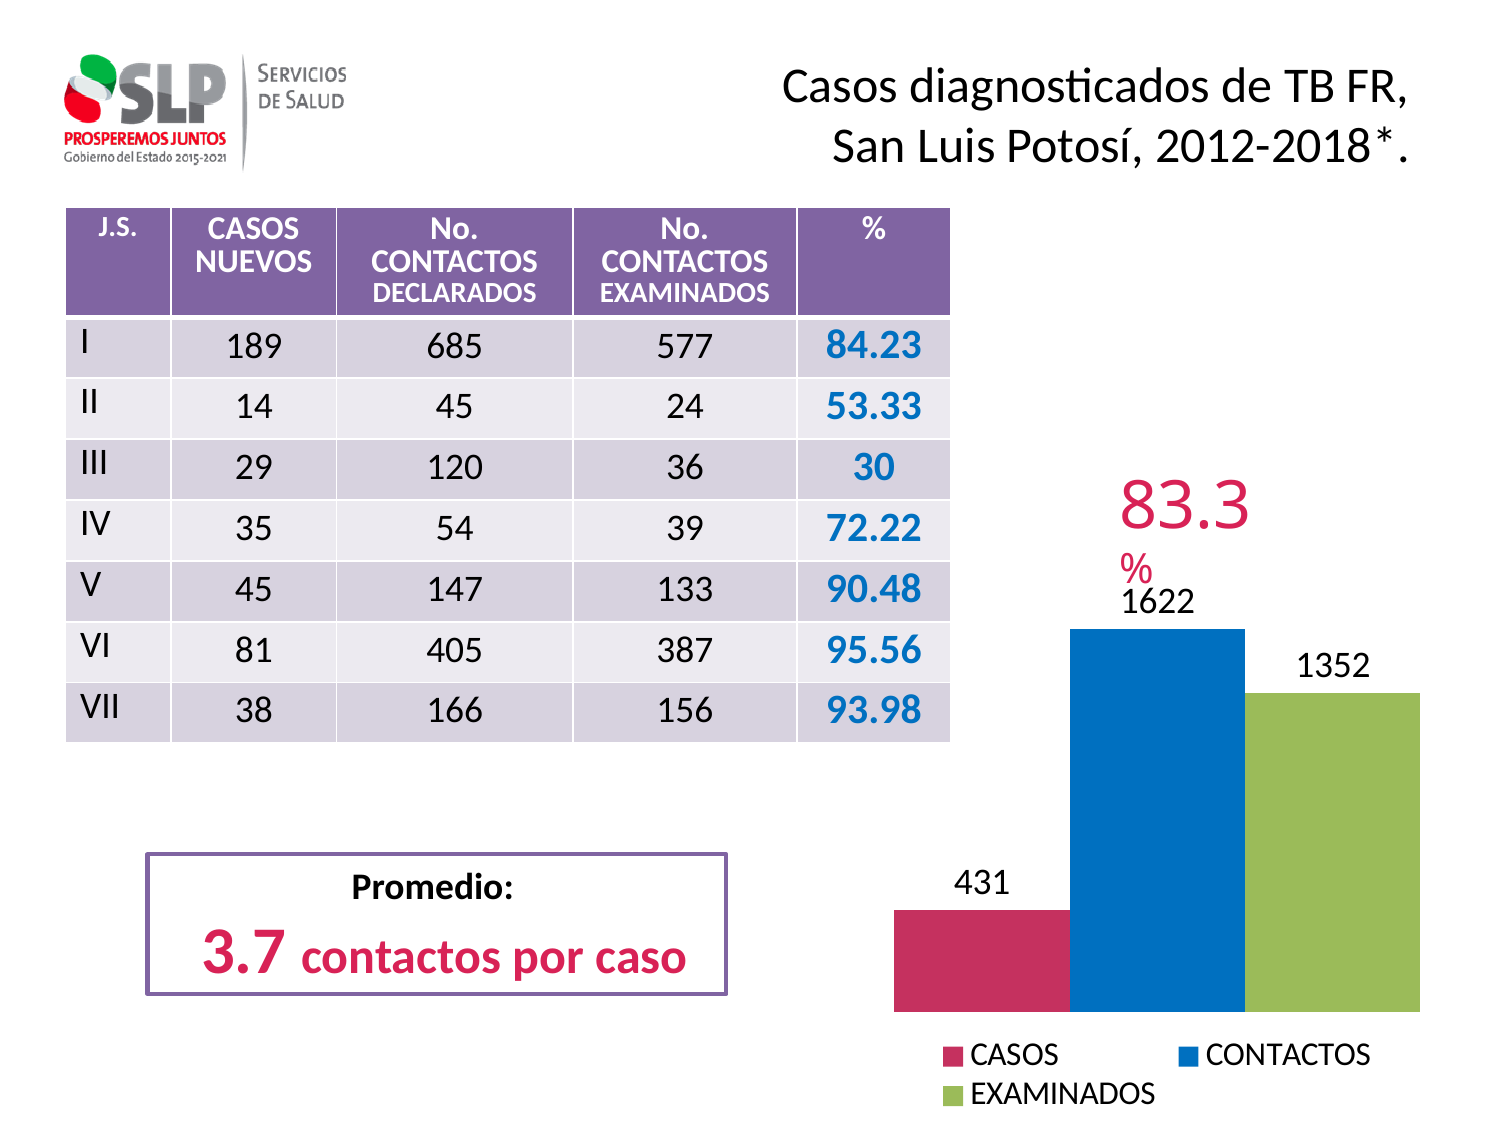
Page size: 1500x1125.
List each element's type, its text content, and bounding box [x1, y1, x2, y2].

table_cell 90.48 [798, 562, 950, 621]
table_cell 54 [337, 501, 572, 560]
table_cell 387 [574, 623, 796, 682]
table_cell 133 [574, 562, 796, 621]
table_cell 36 [574, 440, 796, 499]
table_cell 189 [172, 320, 336, 377]
text_box 83.3% [1104, 454, 1294, 574]
table_header CASOS NUEVOS [172, 208, 336, 315]
table_cell 120 [337, 440, 572, 499]
table_cell 147 [337, 562, 572, 621]
table_cell 29 [172, 440, 336, 499]
table_cell 95.56 [798, 623, 809, 682]
table_header No. CONTACTOS DECLARADOS [337, 208, 572, 315]
table_header % [798, 208, 950, 315]
text_box Casos diagnosticados de TB FR, San Luis Potosí, 2012-2018*. [74, 19, 1425, 207]
table_cell 84.23 [798, 320, 950, 377]
table_cell VI [66, 623, 170, 682]
table_cell 53.33 [798, 379, 950, 438]
table_cell I [66, 320, 170, 377]
table_cell IV [66, 501, 170, 560]
table_cell 685 [337, 320, 572, 377]
table_cell 156 [574, 683, 796, 742]
table_cell 39 [574, 501, 796, 560]
table_header J.S. [66, 208, 170, 315]
table_cell 166 [337, 683, 572, 742]
table_cell V [66, 562, 170, 621]
table_cell 30 [798, 440, 950, 499]
picture [64, 54, 346, 173]
table_cell 72.22 [798, 501, 950, 560]
text_box Promedio: 3.7 contactos por caso [145, 852, 728, 996]
table_cell 405 [337, 623, 572, 682]
table_cell 38 [172, 683, 336, 742]
table_cell II [66, 379, 170, 438]
table_cell 93.98 [798, 683, 809, 742]
table_header No. CONTACTOS EXAMINADOS [574, 208, 796, 315]
table_cell III [66, 440, 170, 499]
table_cell 45 [172, 562, 336, 621]
chart [814, 575, 1500, 1120]
table_cell 45 [337, 379, 572, 438]
table_cell 577 [574, 320, 796, 377]
table_cell 24 [574, 379, 796, 438]
table_cell 14 [172, 379, 336, 438]
table_cell 35 [172, 501, 336, 560]
table_cell VII [66, 683, 170, 742]
table_cell 81 [172, 623, 336, 682]
